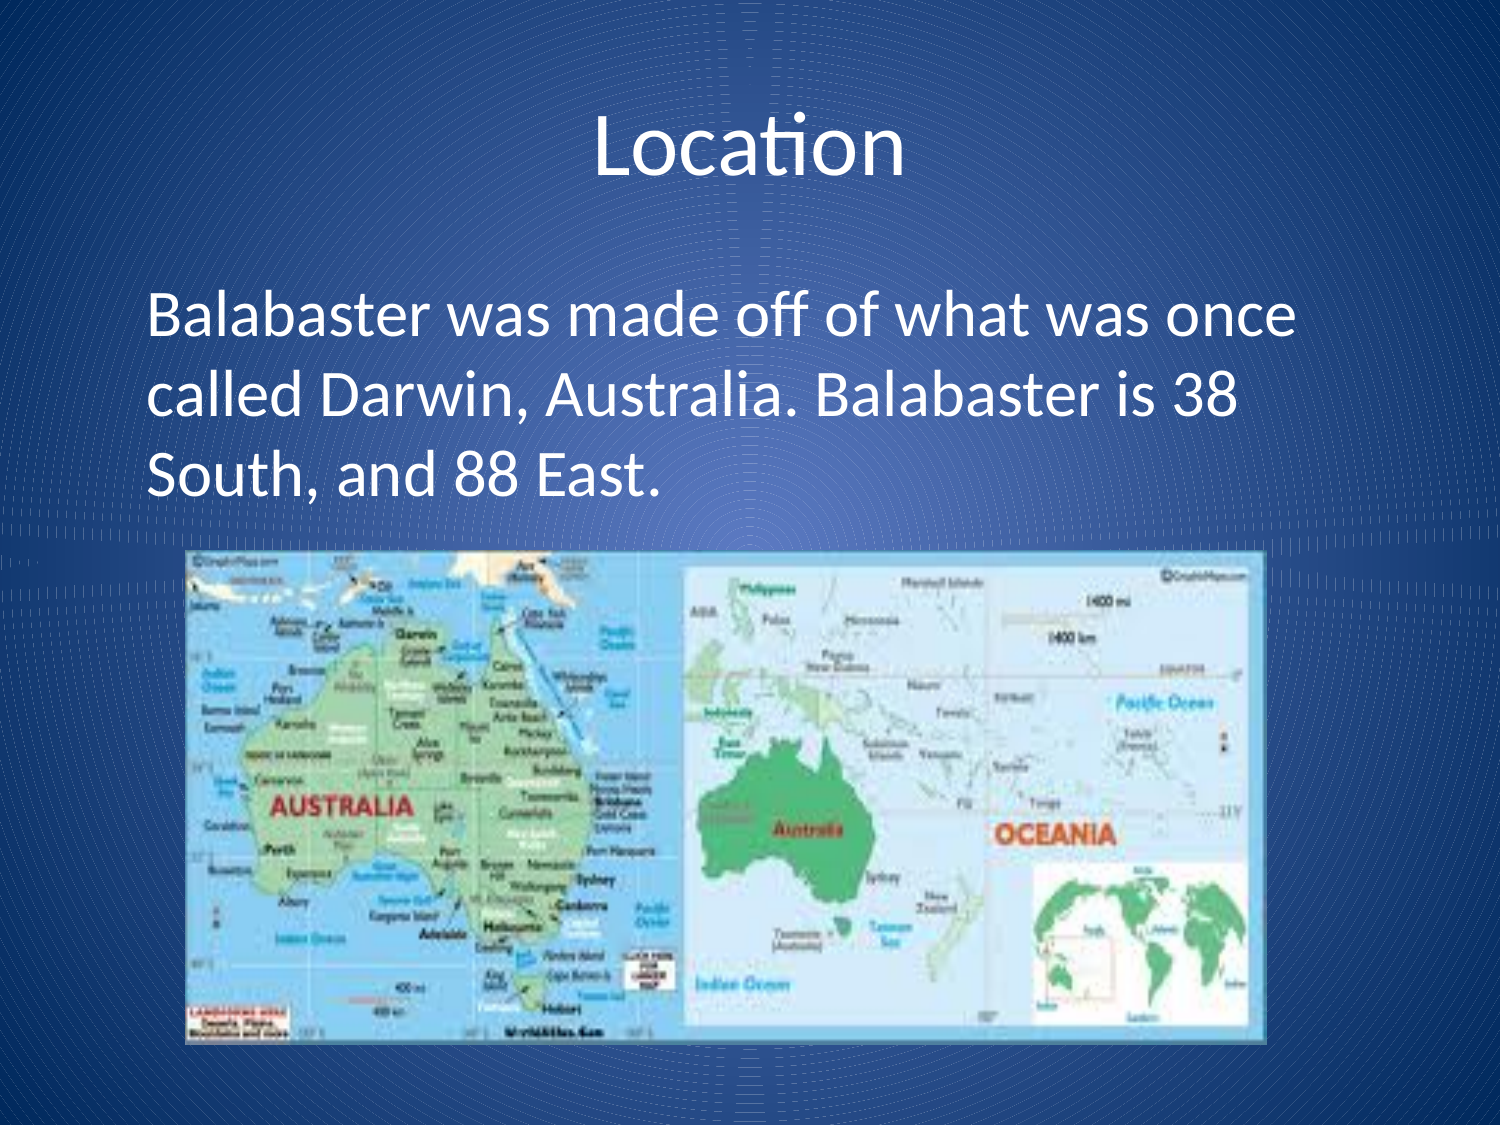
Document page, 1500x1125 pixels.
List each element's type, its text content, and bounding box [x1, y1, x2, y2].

list Balabaster was made off of what was once called Darwin, Australia. Balabaster is 38 South, and 88 East. [75, 262, 1425, 1005]
picture [185, 550, 1267, 1045]
title Location [75, 45, 1425, 233]
